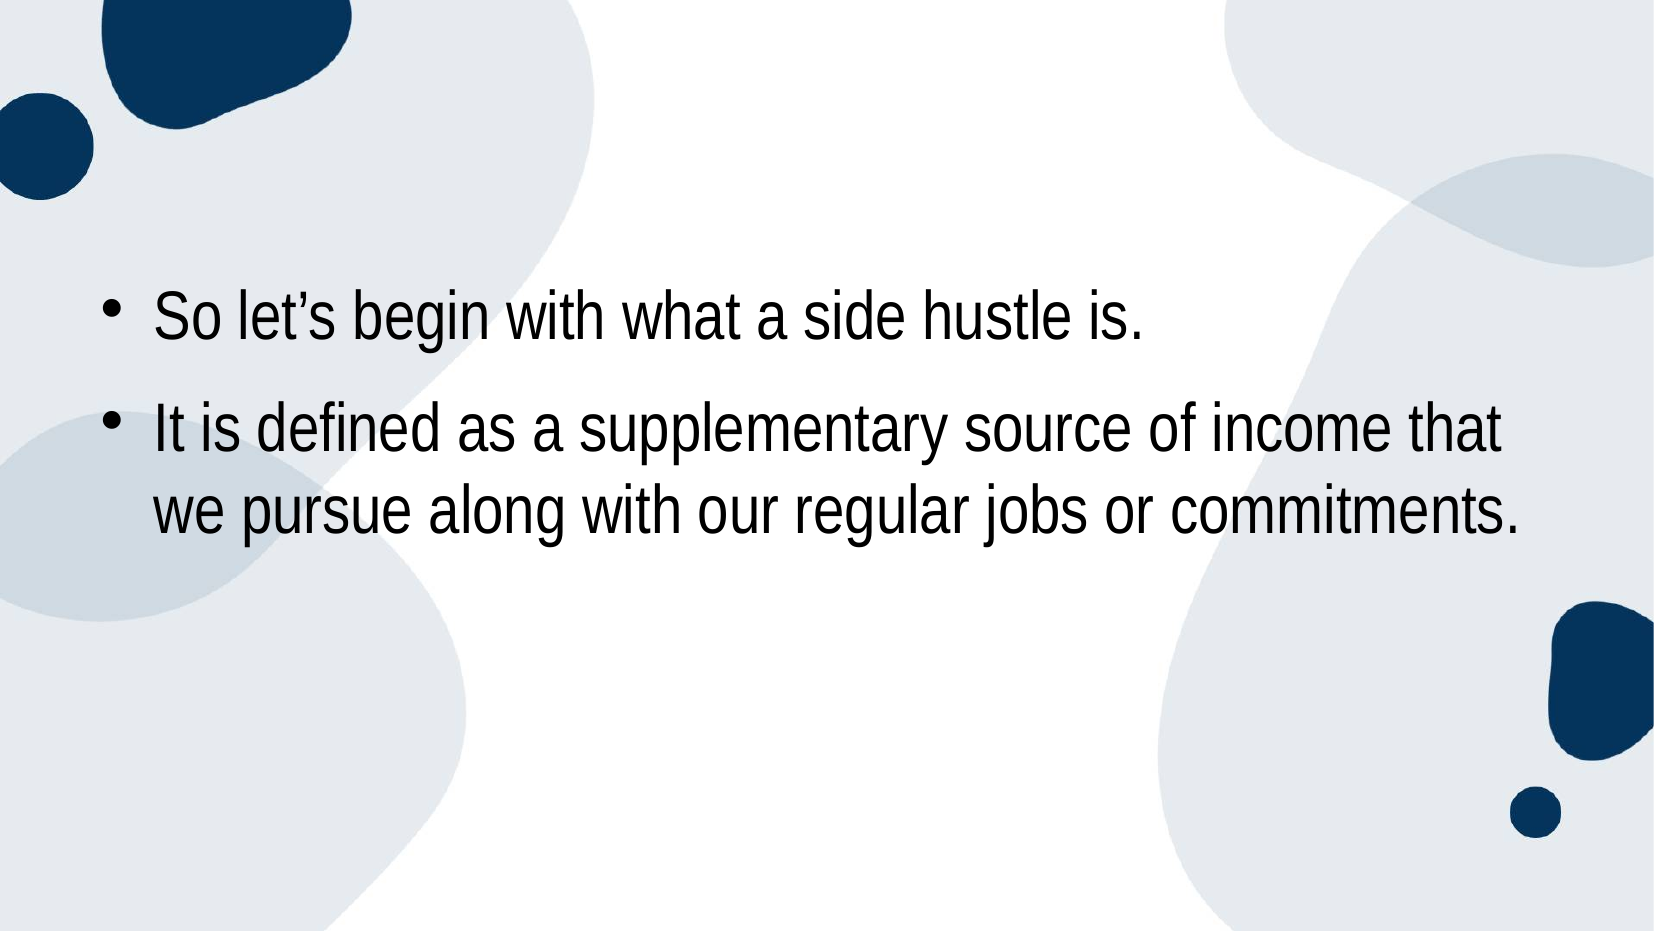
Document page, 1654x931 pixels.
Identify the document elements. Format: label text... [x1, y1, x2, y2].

picture [0, 0, 1654, 931]
list So let’s begin with what a side hustle is. It is defined as a supplementary source of income that we pursue along with our regular jobs or commitments. [82, 270, 1571, 660]
